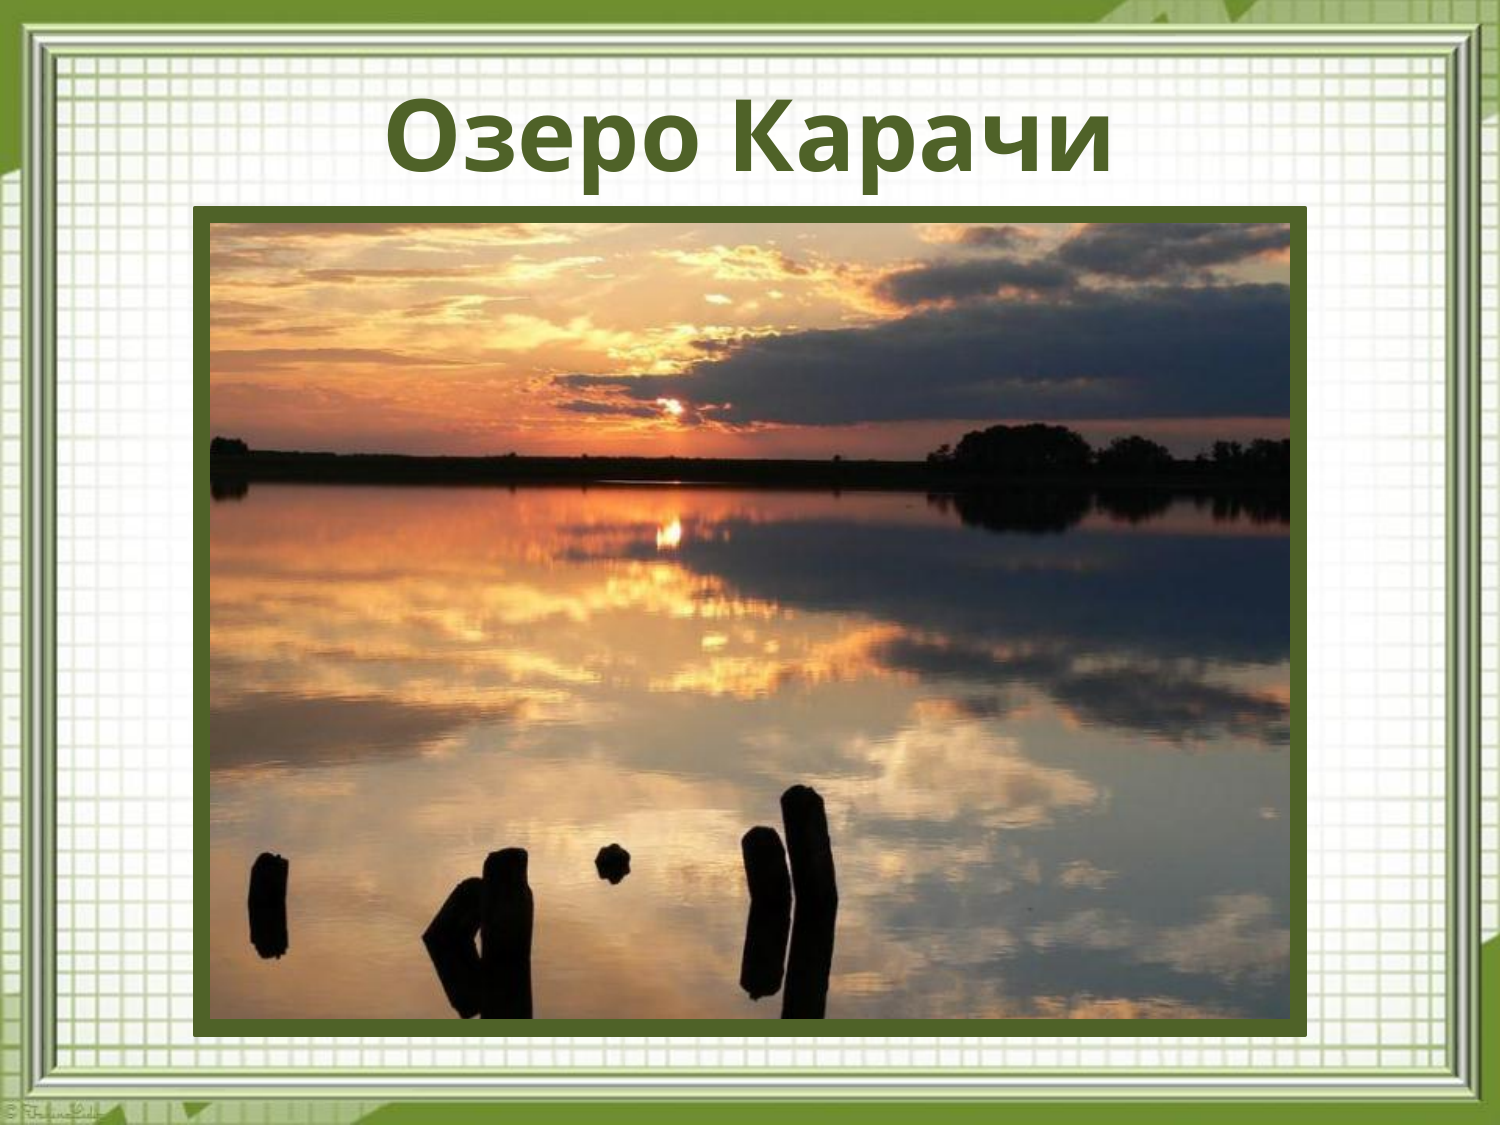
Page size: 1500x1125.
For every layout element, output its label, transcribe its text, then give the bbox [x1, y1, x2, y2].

picture [0, 0, 1500, 1125]
title Озеро Карачи [75, 78, 1425, 185]
text_box [193, 206, 1307, 1037]
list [206, 219, 1294, 1024]
